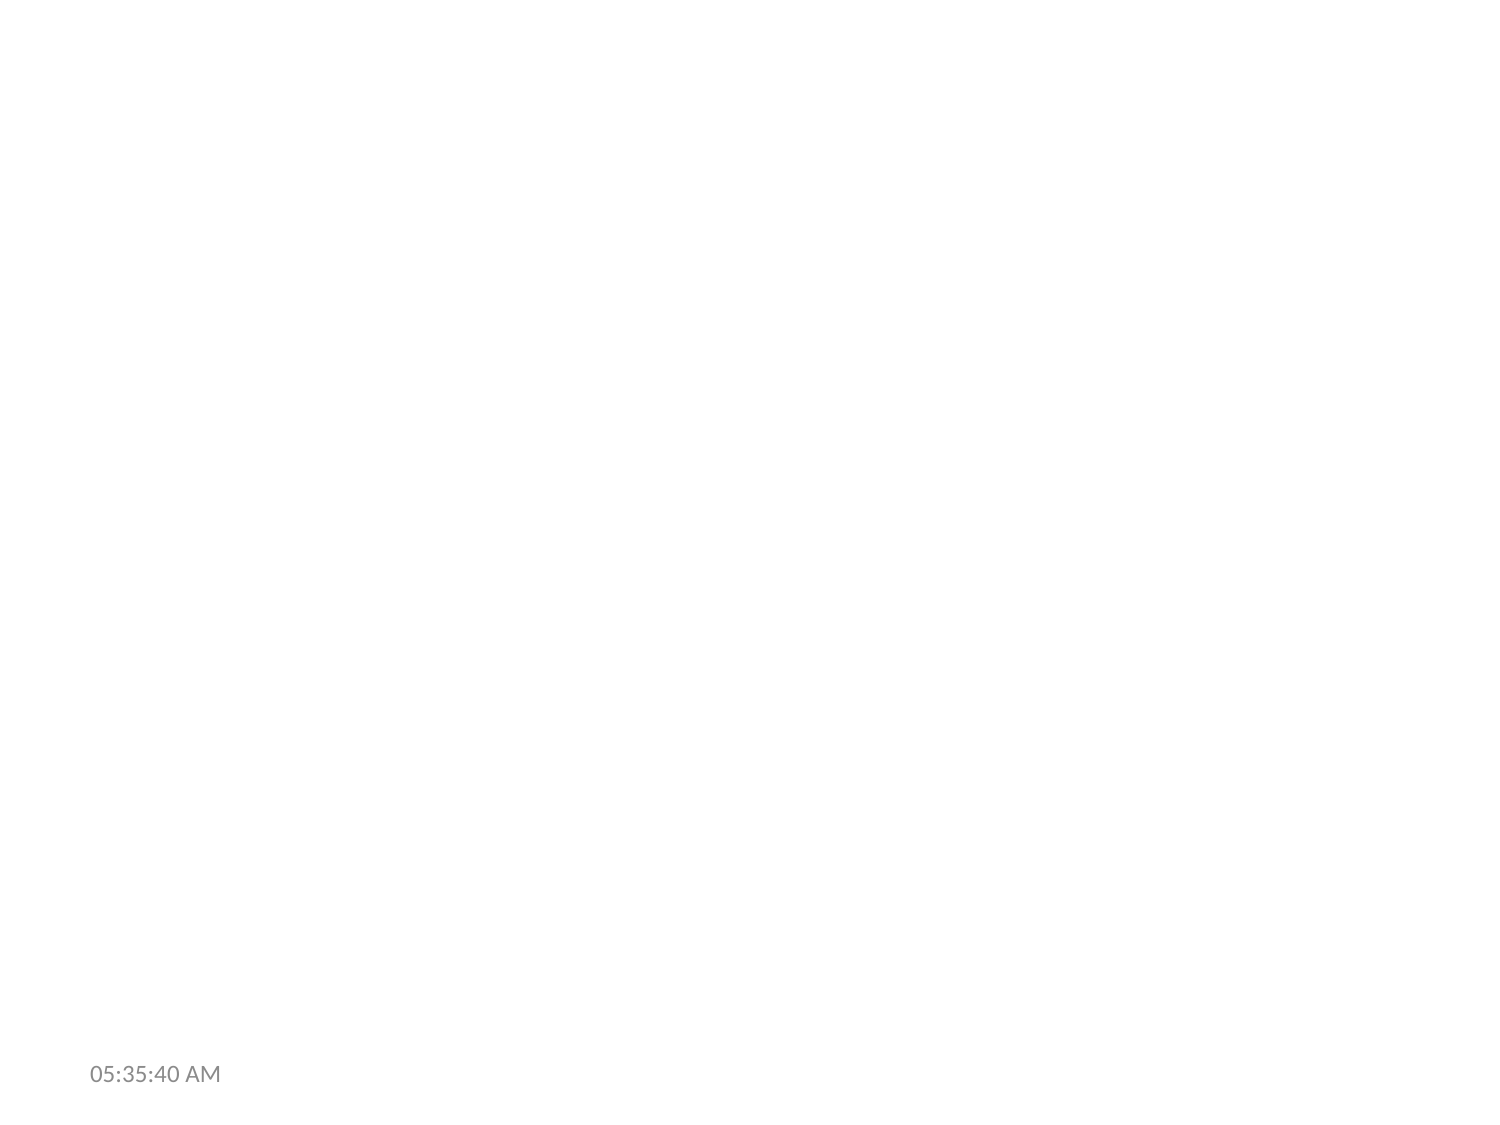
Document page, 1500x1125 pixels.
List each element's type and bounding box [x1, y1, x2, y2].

slide_number [75, 1042, 425, 1103]
